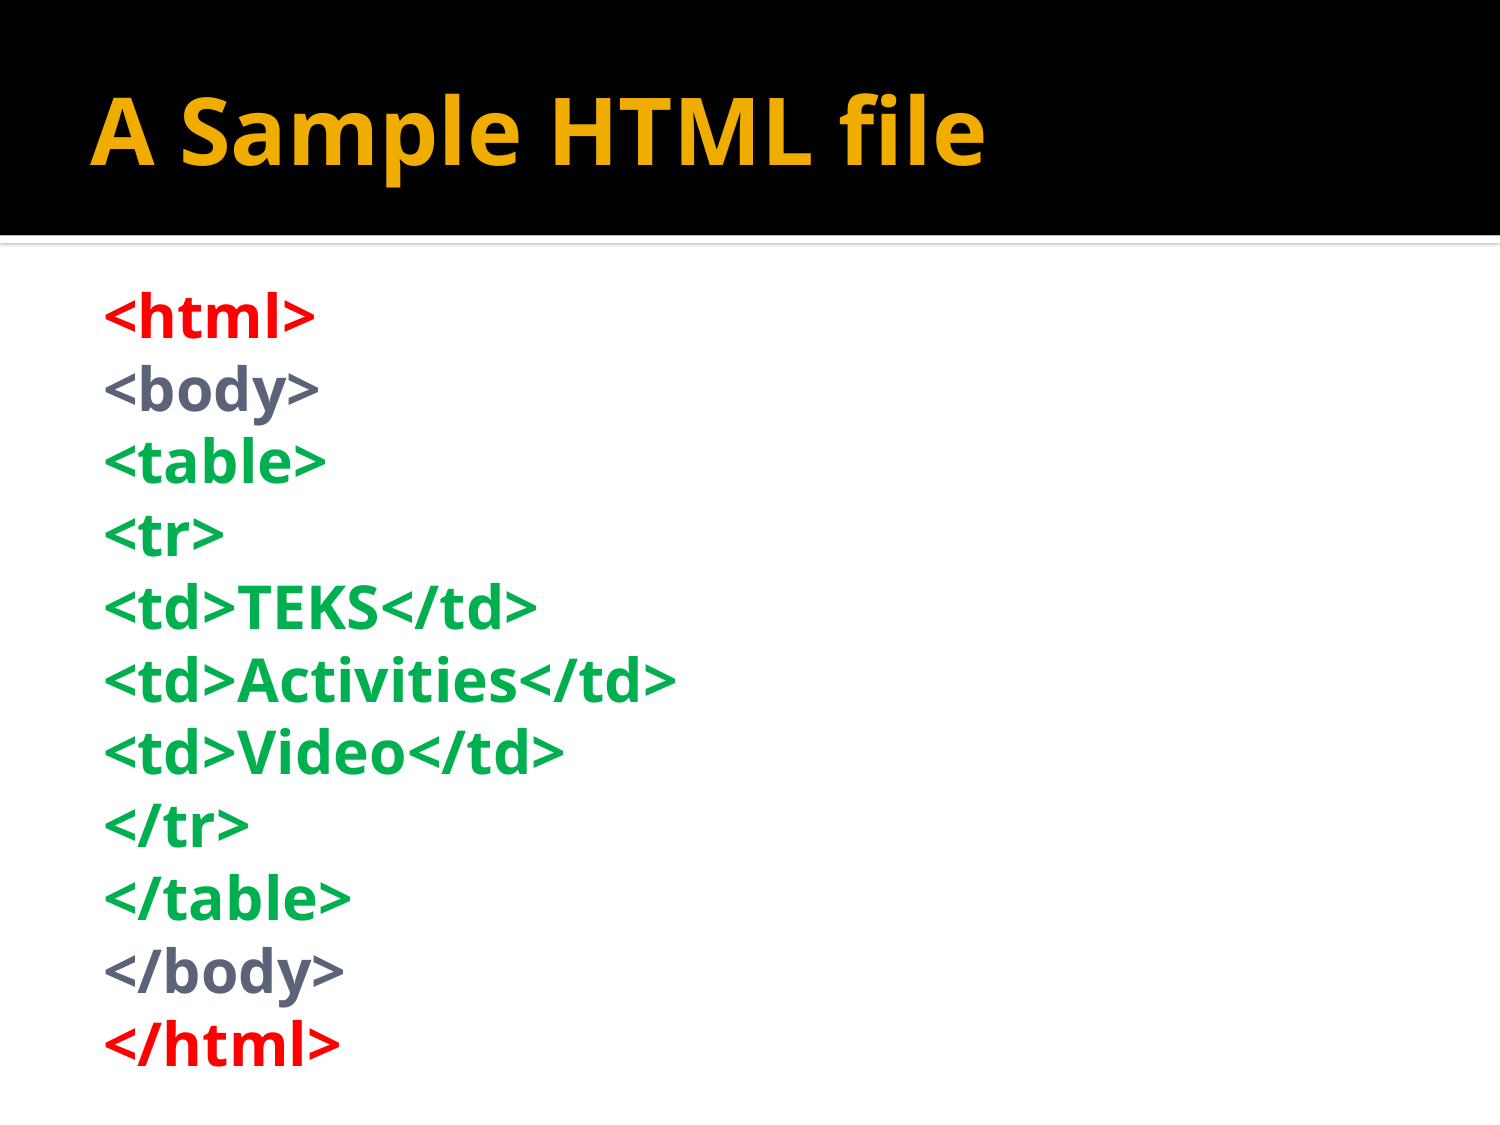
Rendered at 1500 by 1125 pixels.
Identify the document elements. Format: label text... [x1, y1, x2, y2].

list <html> <body> <table> <tr> <td>TEKS</td> <td>Activities</td> <td>Video</td> </tr> </table> </body> </html> [75, 262, 1425, 1088]
title A Sample HTML file [75, 25, 1425, 231]
